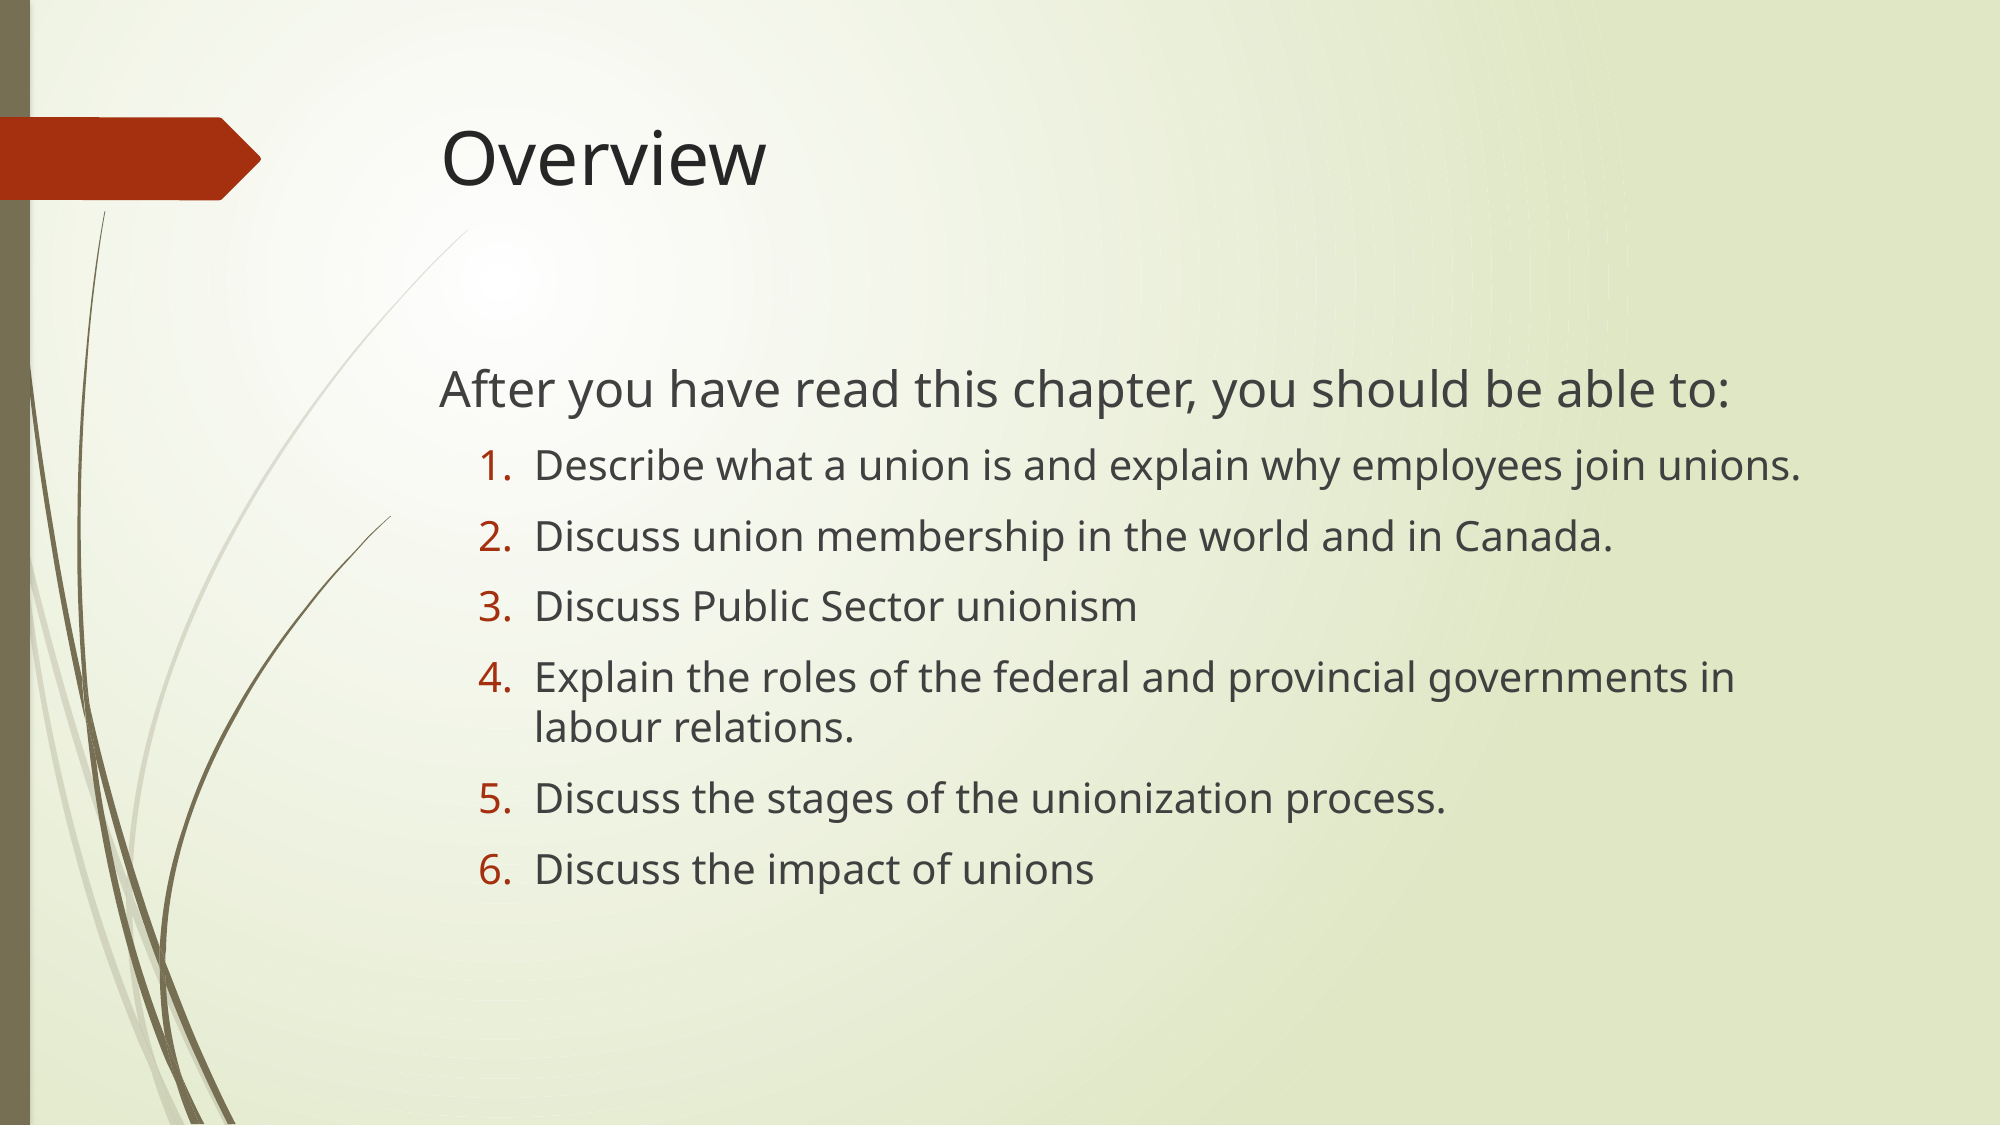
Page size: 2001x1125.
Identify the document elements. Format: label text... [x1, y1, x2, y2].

title Overview [425, 102, 1888, 313]
list After you have read this chapter, you should be able to: Describe what a union is and explain why employees join unions. Discuss union membership in the world and in Canada. Discuss Public Sector unionism Explain the roles of the federal and provincial governments in labour relations. Discuss the stages of the unionization process. Discuss the impact of unions [424, 350, 1888, 970]
